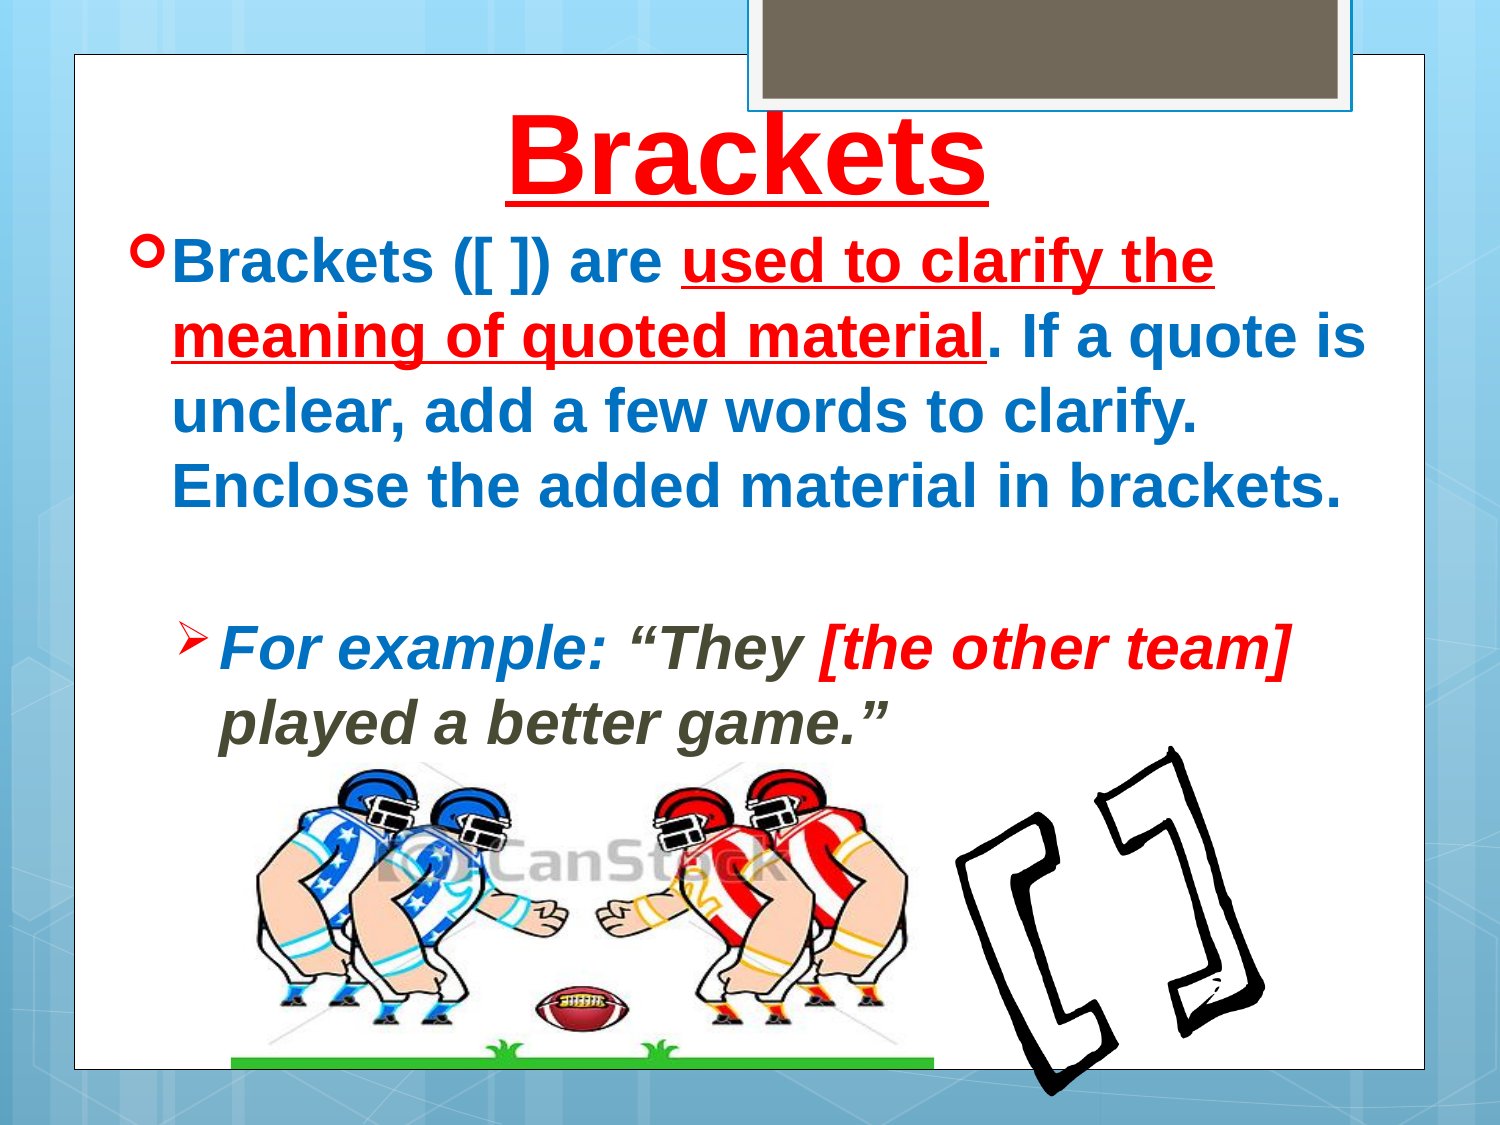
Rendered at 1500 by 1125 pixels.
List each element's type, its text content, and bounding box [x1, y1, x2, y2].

picture [230, 722, 1285, 1120]
list Brackets ([ ]) are used to clarify the meaning of quoted material. If a quote is unclear, add a few words to clarify. Enclose the added material in brackets. For example: “They [the other team] played a better game.” [99, 212, 1413, 789]
title Brackets [171, 37, 1324, 212]
